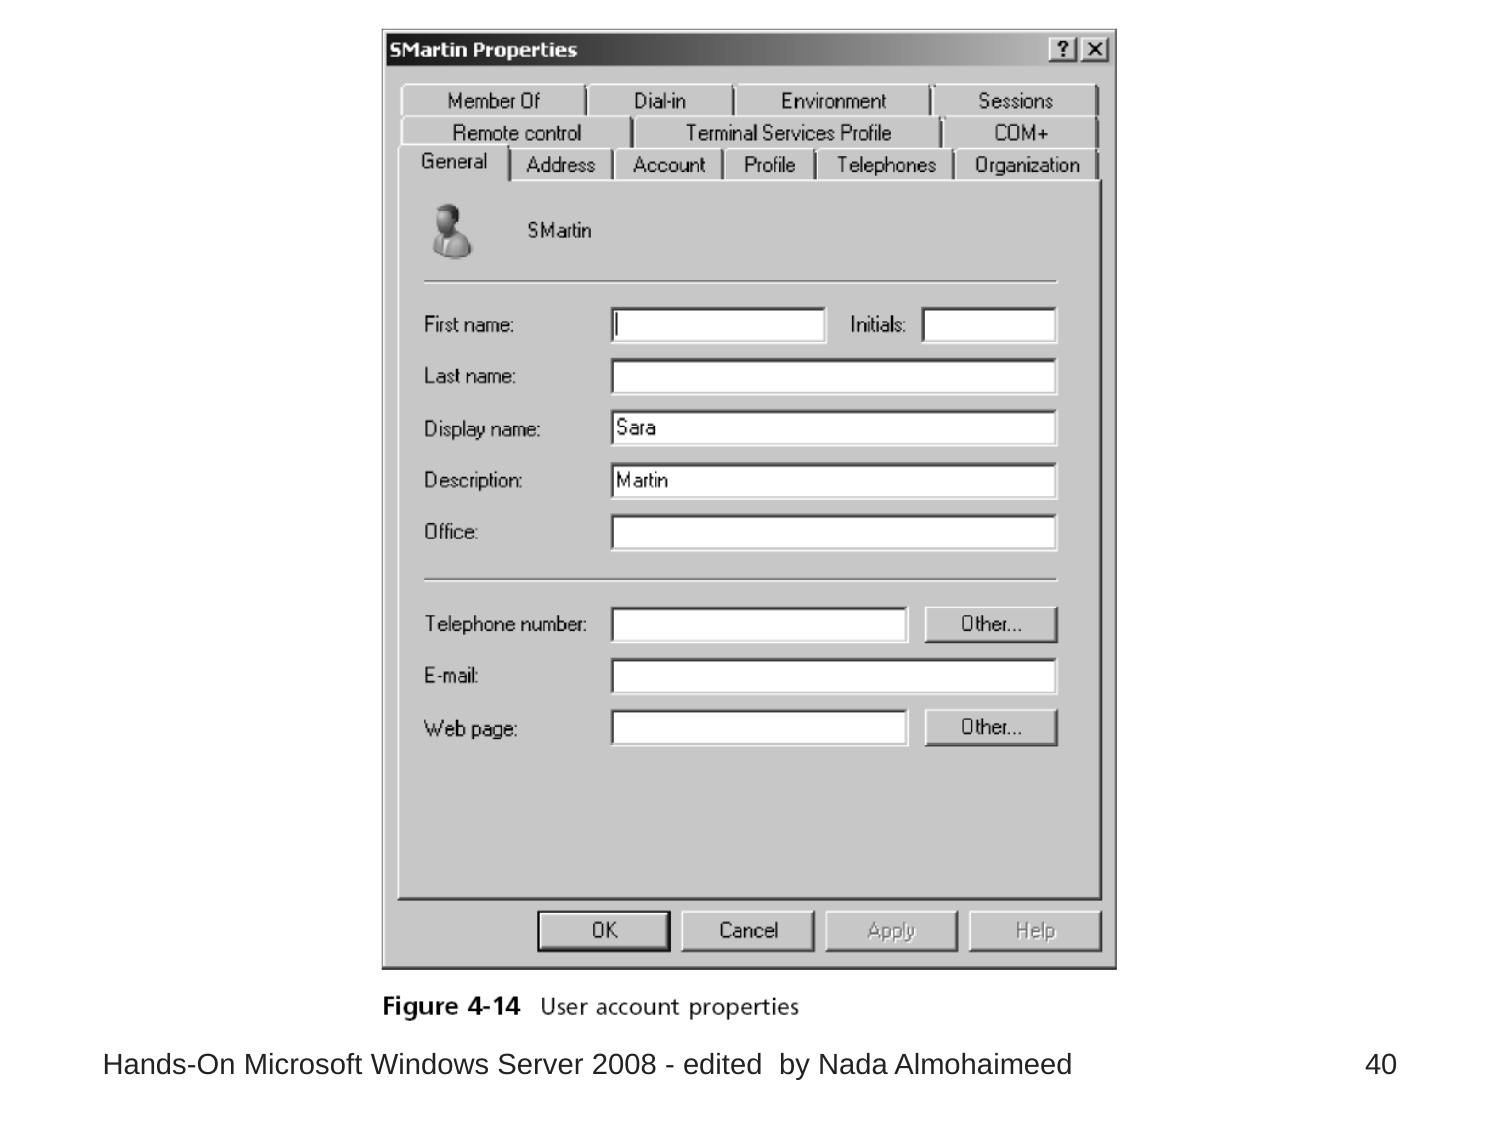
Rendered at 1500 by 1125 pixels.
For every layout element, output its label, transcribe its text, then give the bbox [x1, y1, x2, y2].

picture [377, 24, 1123, 1027]
footer Hands-On Microsoft Windows Server 2008 - edited by Nada Almohaimeed [87, 1037, 1074, 1101]
slide_number 40 [1074, 1037, 1413, 1101]
